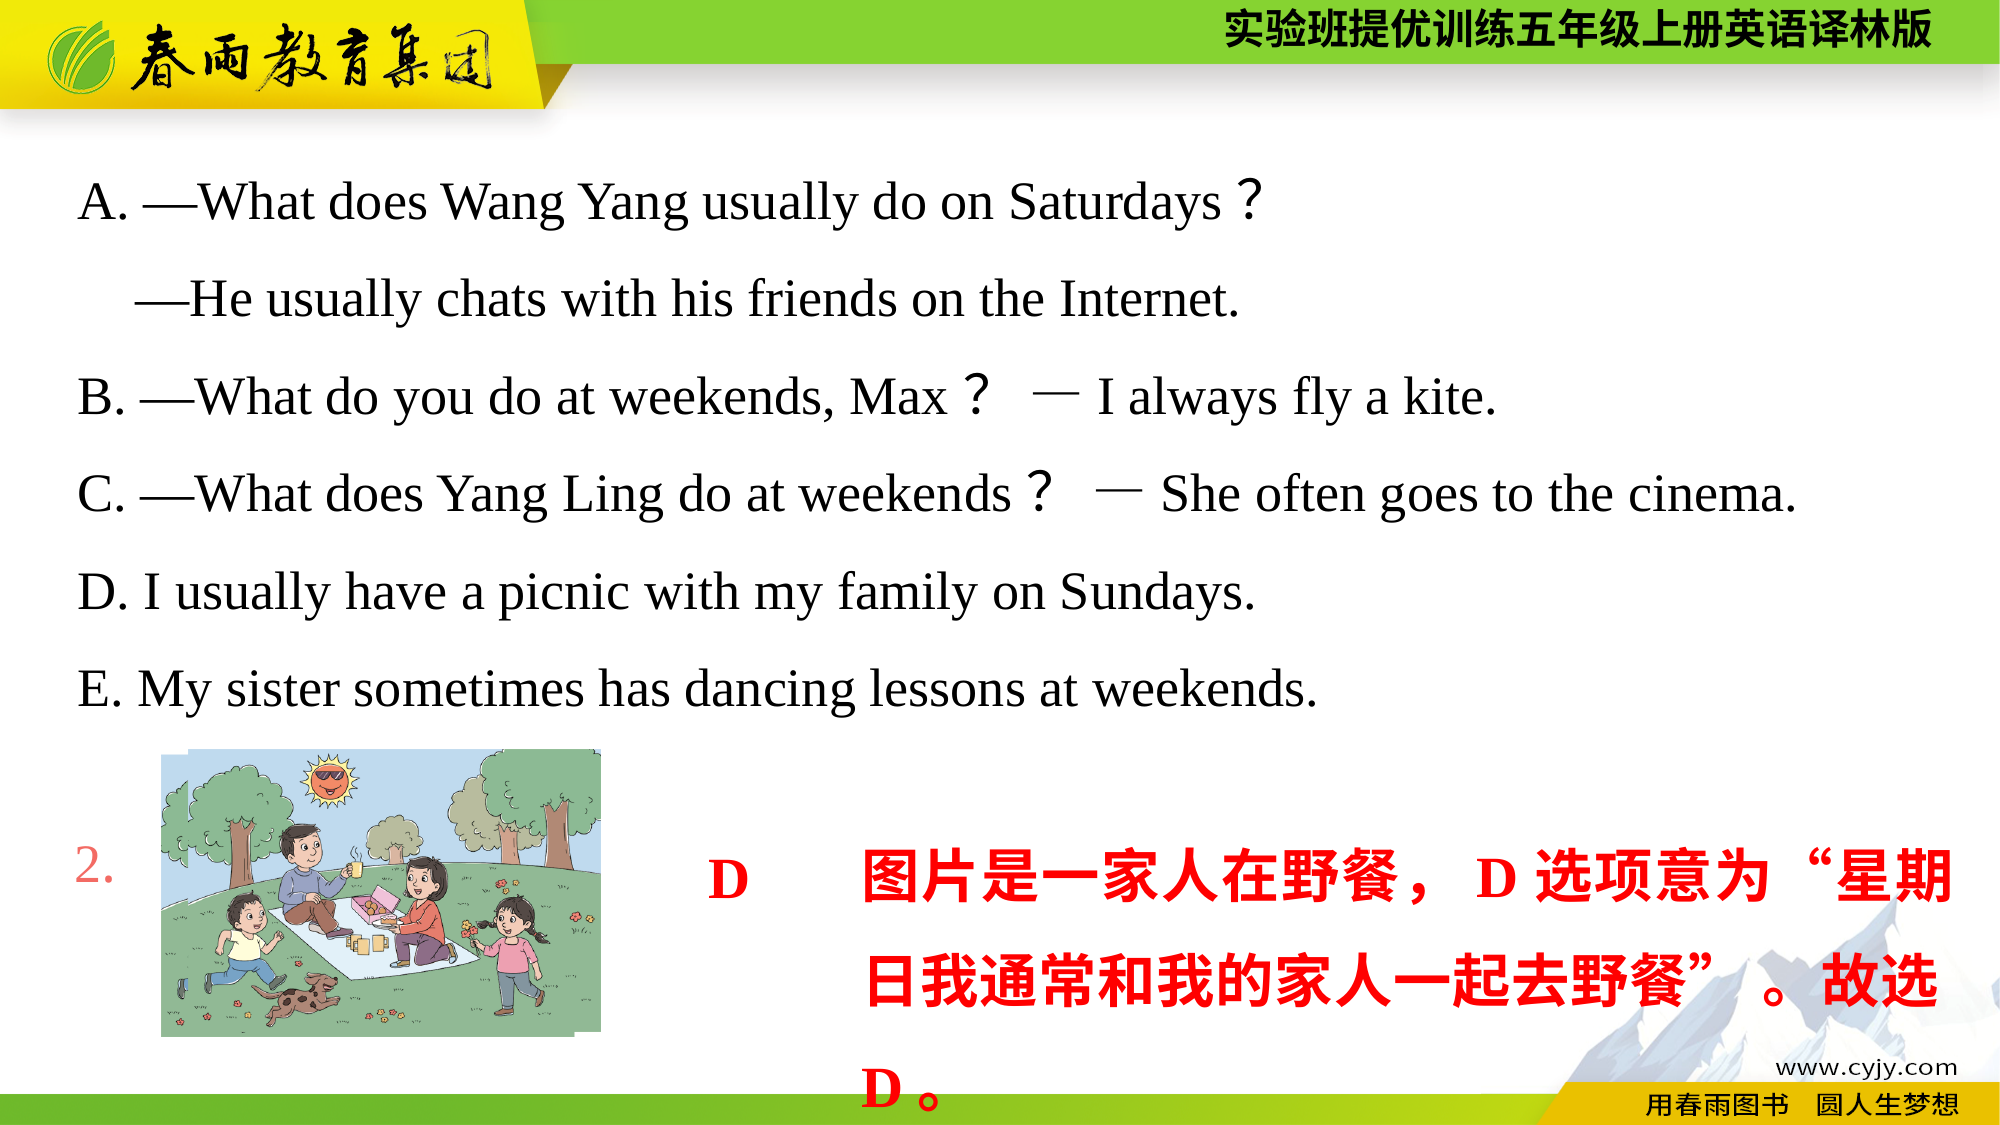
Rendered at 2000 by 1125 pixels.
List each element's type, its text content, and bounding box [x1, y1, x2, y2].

text_box D [693, 832, 766, 918]
list 2. （ ） [59, 723, 1944, 936]
text_box A. —What does Wang Yang usually do on Saturdays？ —He usually chats with his friends on the Internet. B. —What do you do at weekends, Max？ —I always fly a kite. C. —What does Yang Ling do at weekends？ —She often goes to the cinema. D. I usually have a picnic with my family on Sundays. E. My sister sometimes has dancing lessons at weekends. [62, 125, 1947, 725]
text_box 图片是一家人在野餐，D选项意为“星期日我通常和我的家人一起去野餐” 。故选D。 [846, 797, 1969, 1125]
picture [0, 0, 2000, 1125]
